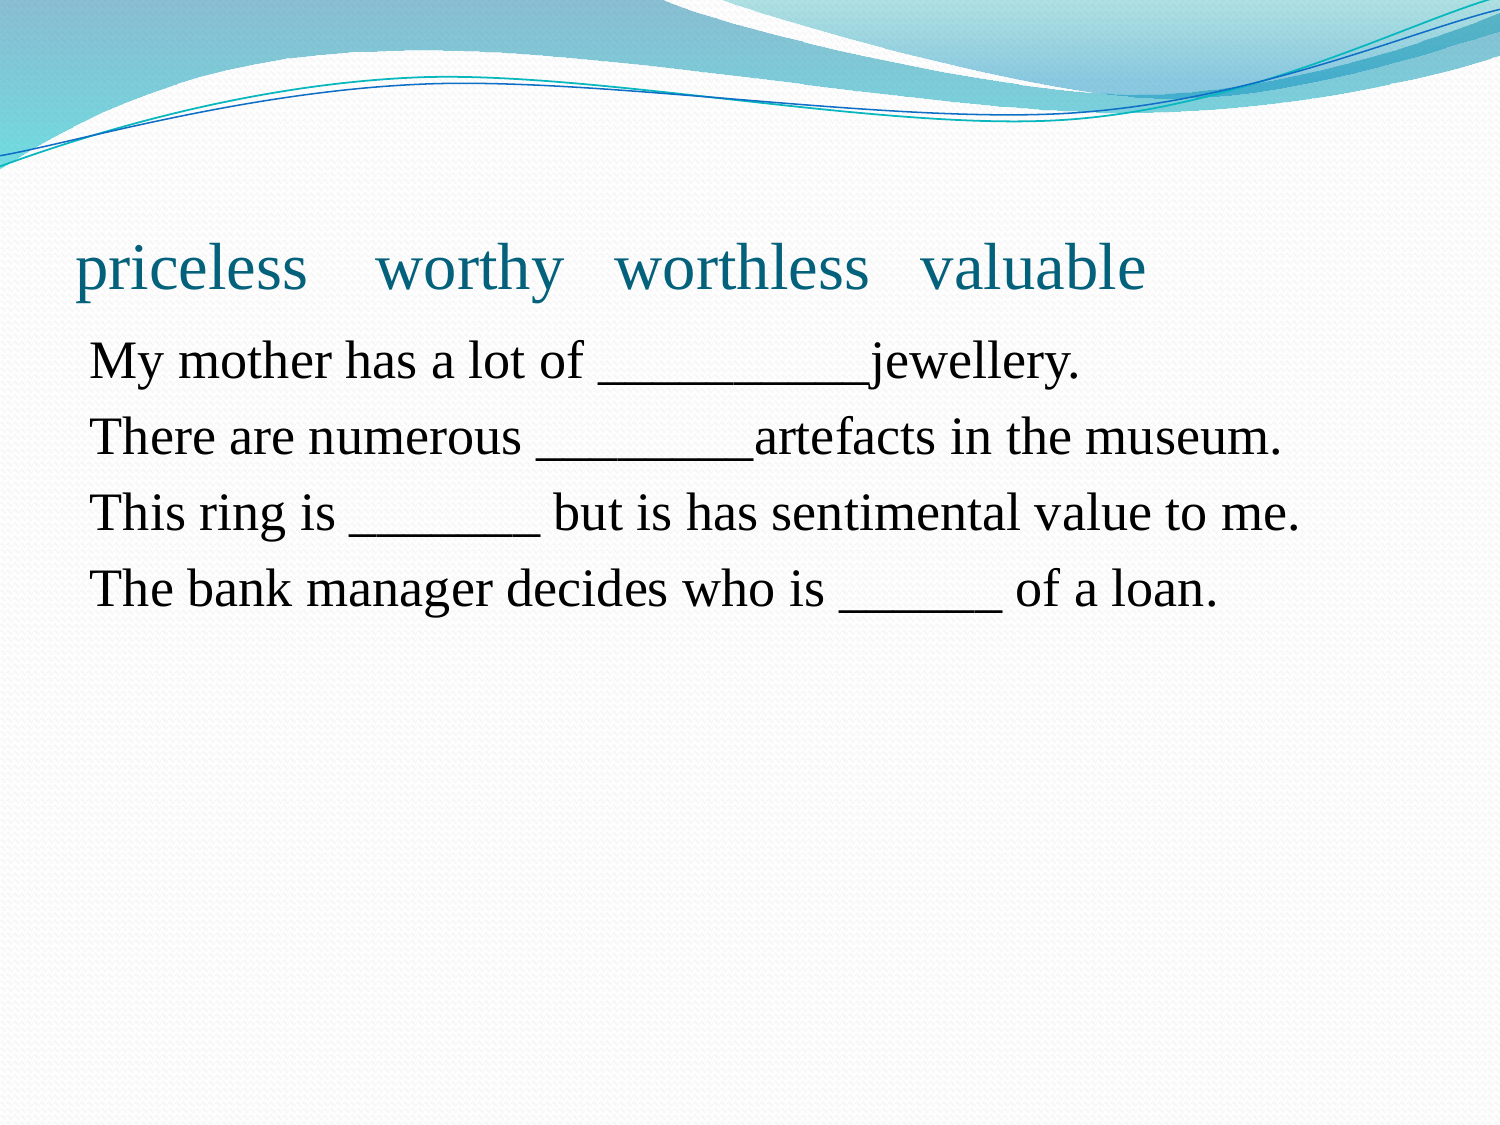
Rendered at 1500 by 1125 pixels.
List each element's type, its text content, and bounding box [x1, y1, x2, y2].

list My mother has a lot of __________jewellery. There are numerous ________artefacts in the museum. This ring is _______ but is has sentimental value to me. The bank manager decides who is ______ of a loan. [75, 317, 1425, 1038]
title priceless worthy worthless valuable [75, 115, 1425, 303]
